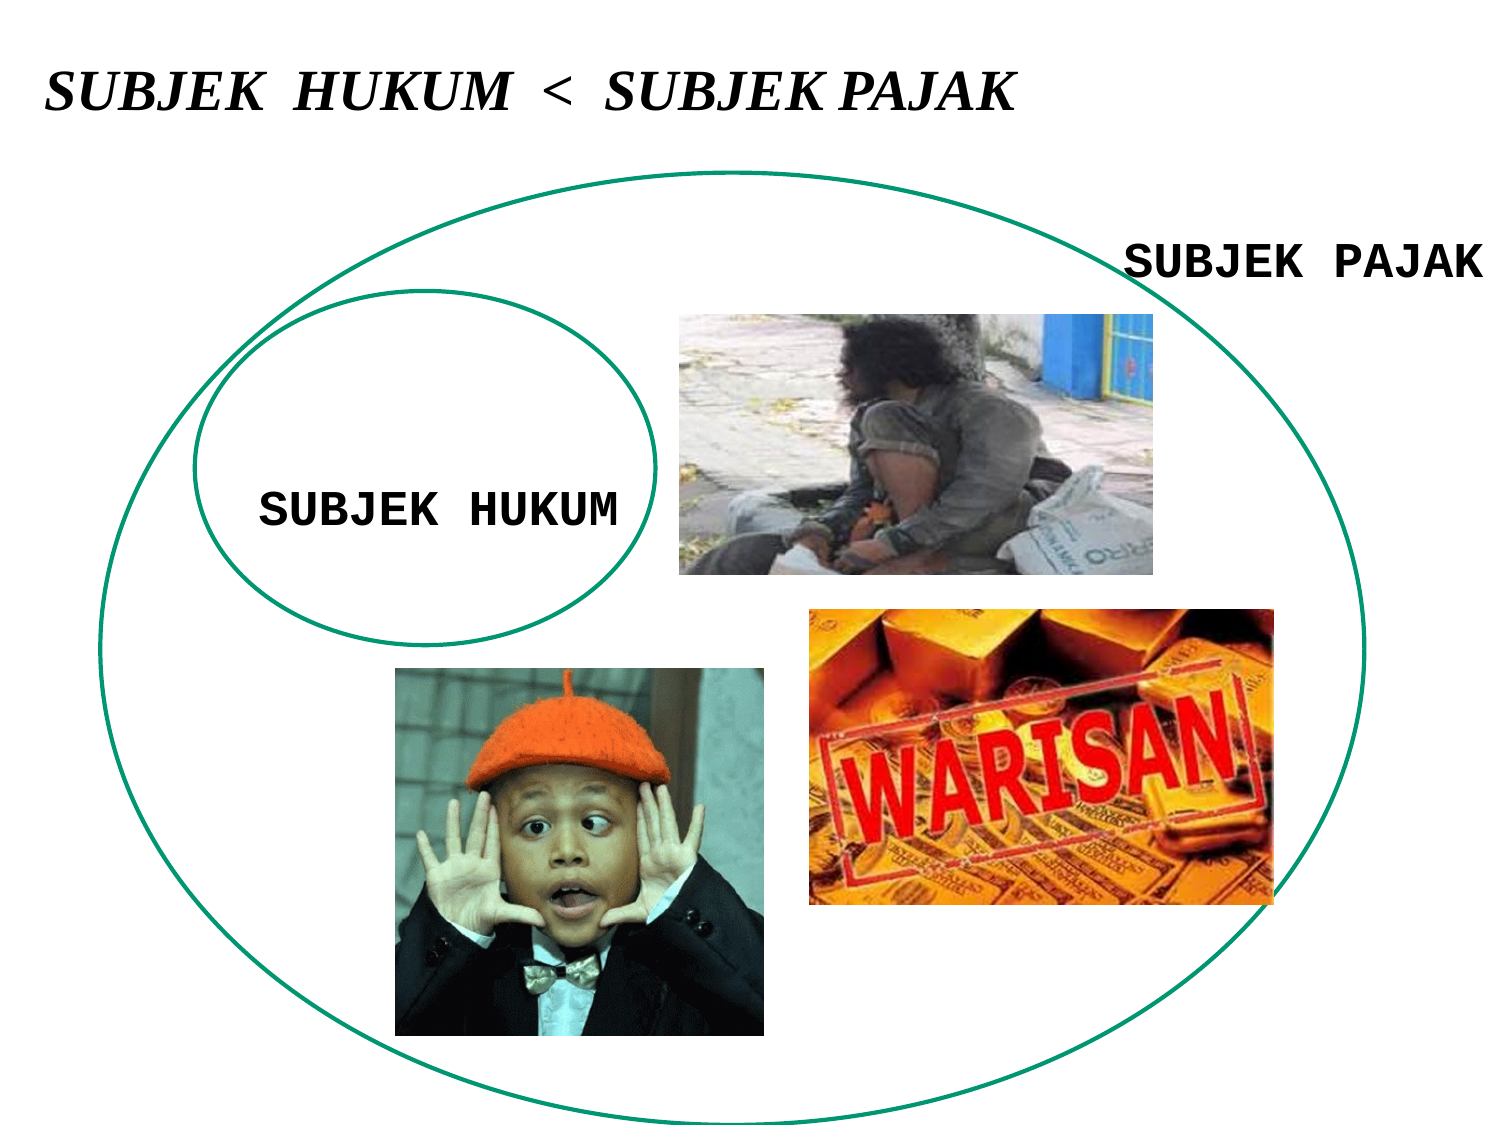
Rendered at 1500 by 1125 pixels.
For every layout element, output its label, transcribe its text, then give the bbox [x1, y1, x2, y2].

picture [808, 609, 1274, 906]
text_box [98, 170, 1367, 1125]
text_box SUBJEK HUKUM < SUBJEK PAJAK [29, 45, 1081, 233]
picture [678, 314, 1153, 575]
picture [395, 668, 764, 1036]
text_box SUBJEK PAJAK [1108, 219, 1499, 295]
